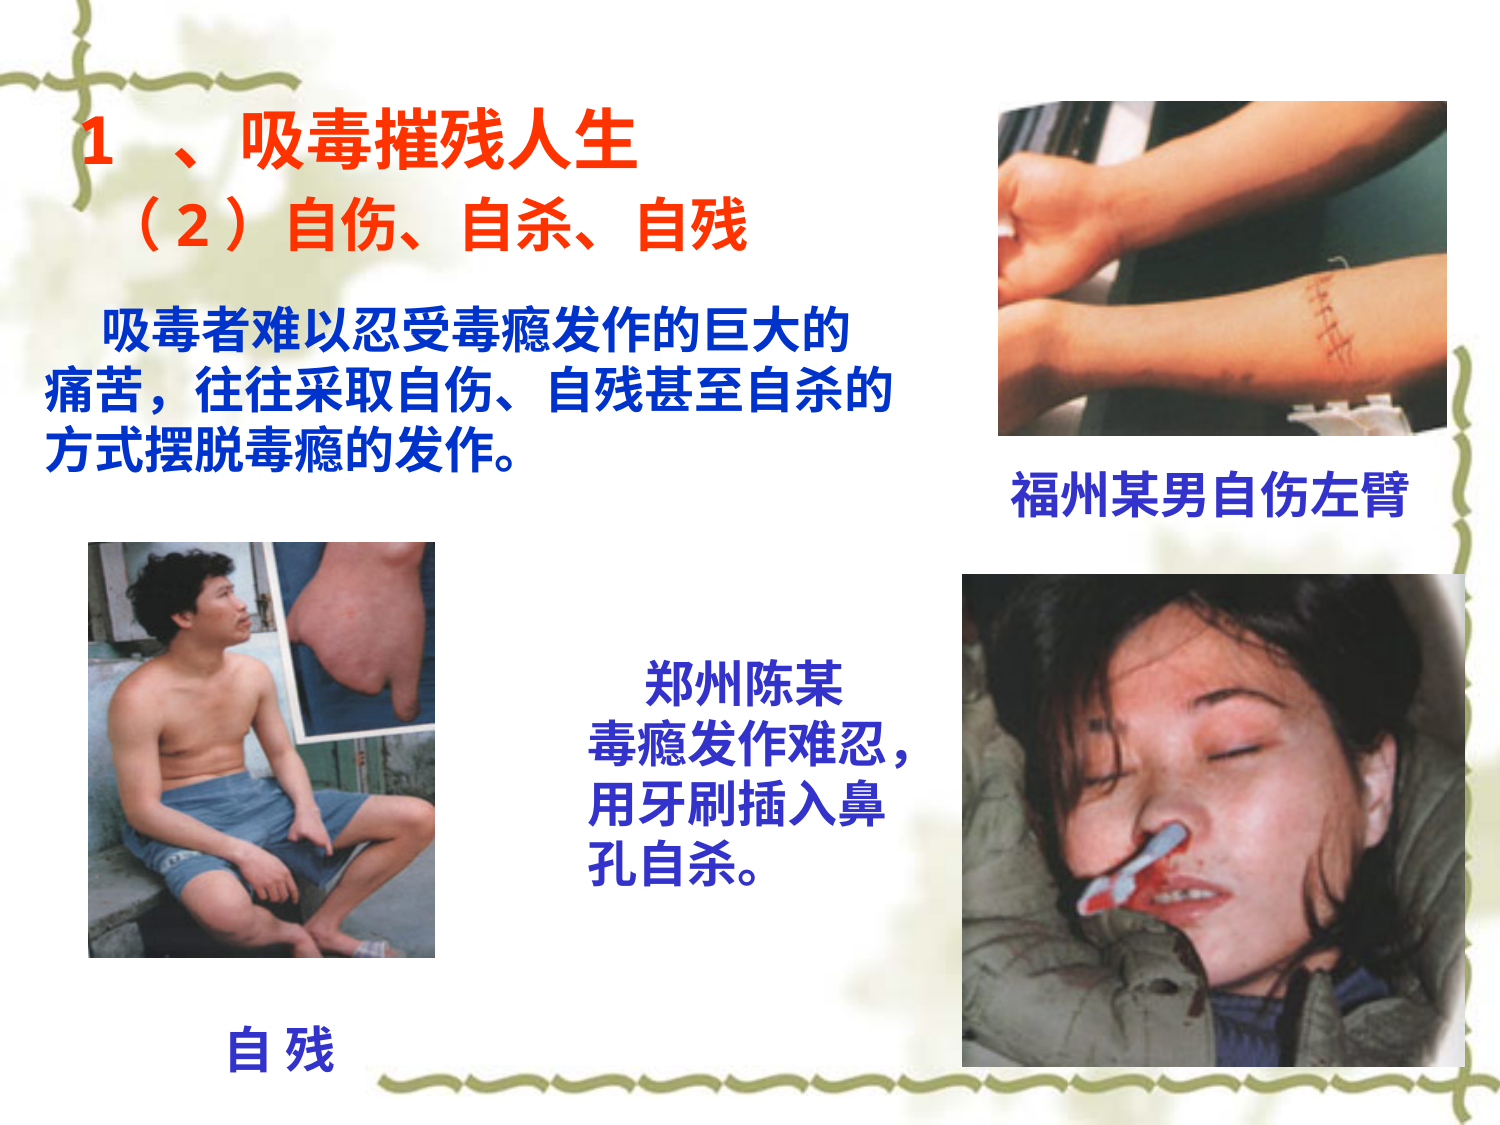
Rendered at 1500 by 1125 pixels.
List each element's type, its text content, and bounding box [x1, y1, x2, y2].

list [998, 101, 1447, 436]
text_box 1 、吸毒摧残人生 [62, 90, 655, 185]
text_box （2）自伤、自杀、自残 [88, 181, 786, 266]
text_box 福州某男自伤左臂 [995, 456, 1437, 532]
text_box 自 残 [209, 1011, 362, 1087]
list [962, 574, 1465, 1067]
text_box 郑州陈某 毒瘾发作难忍， 用牙刷插入鼻 孔自杀。 [572, 645, 962, 900]
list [88, 542, 435, 958]
text_box 吸毒者难以忍受毒瘾发作的巨大的 痛苦，往往采取自伤、自残甚至自杀的 方式摆脱毒瘾的发作。 [29, 290, 910, 486]
picture [0, 0, 1500, 1125]
